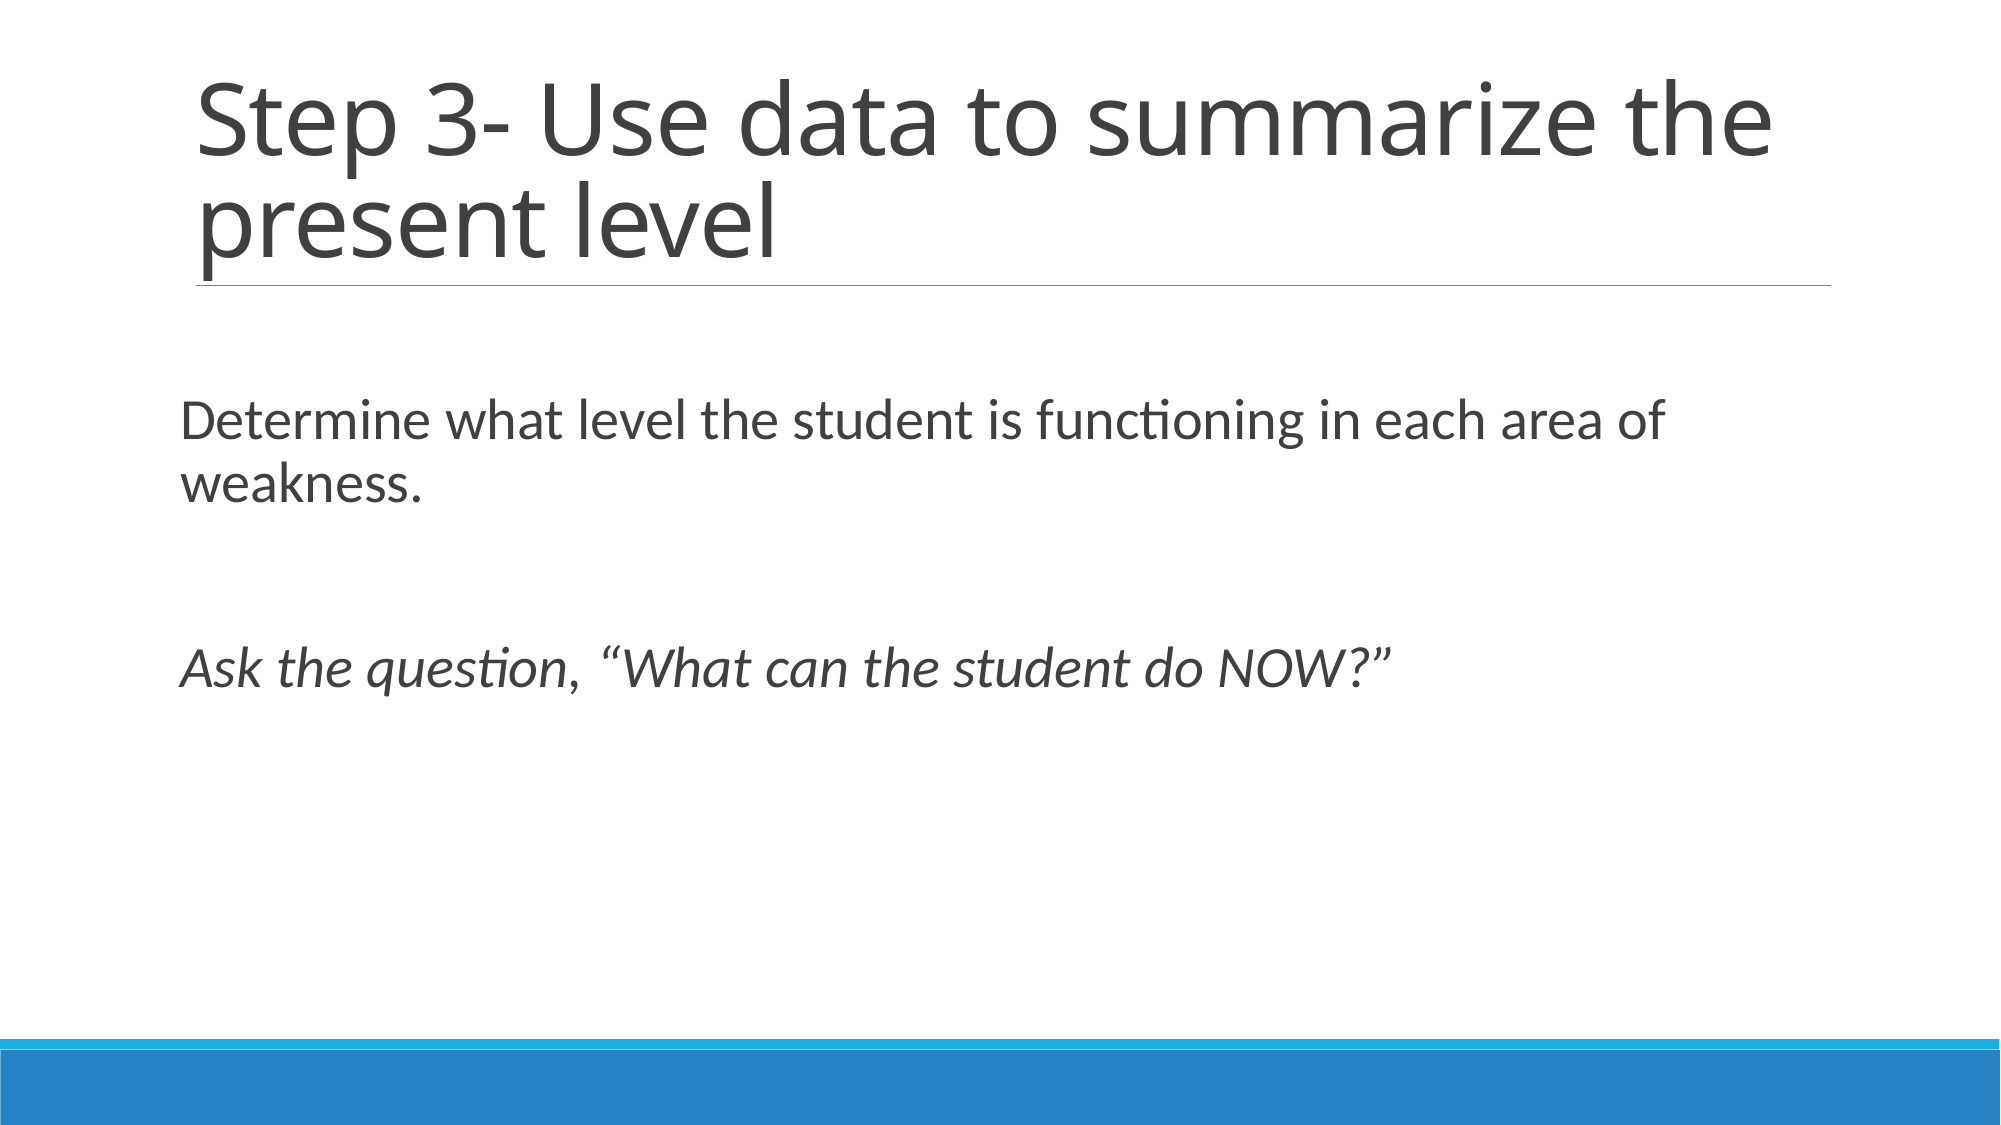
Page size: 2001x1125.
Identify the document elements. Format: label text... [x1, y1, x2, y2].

list Determine what level the student is functioning in each area of weakness. Ask the question, “What can the student do NOW?” [180, 302, 1830, 963]
title Step 3- Use data to summarize the present level [180, 47, 1830, 285]
